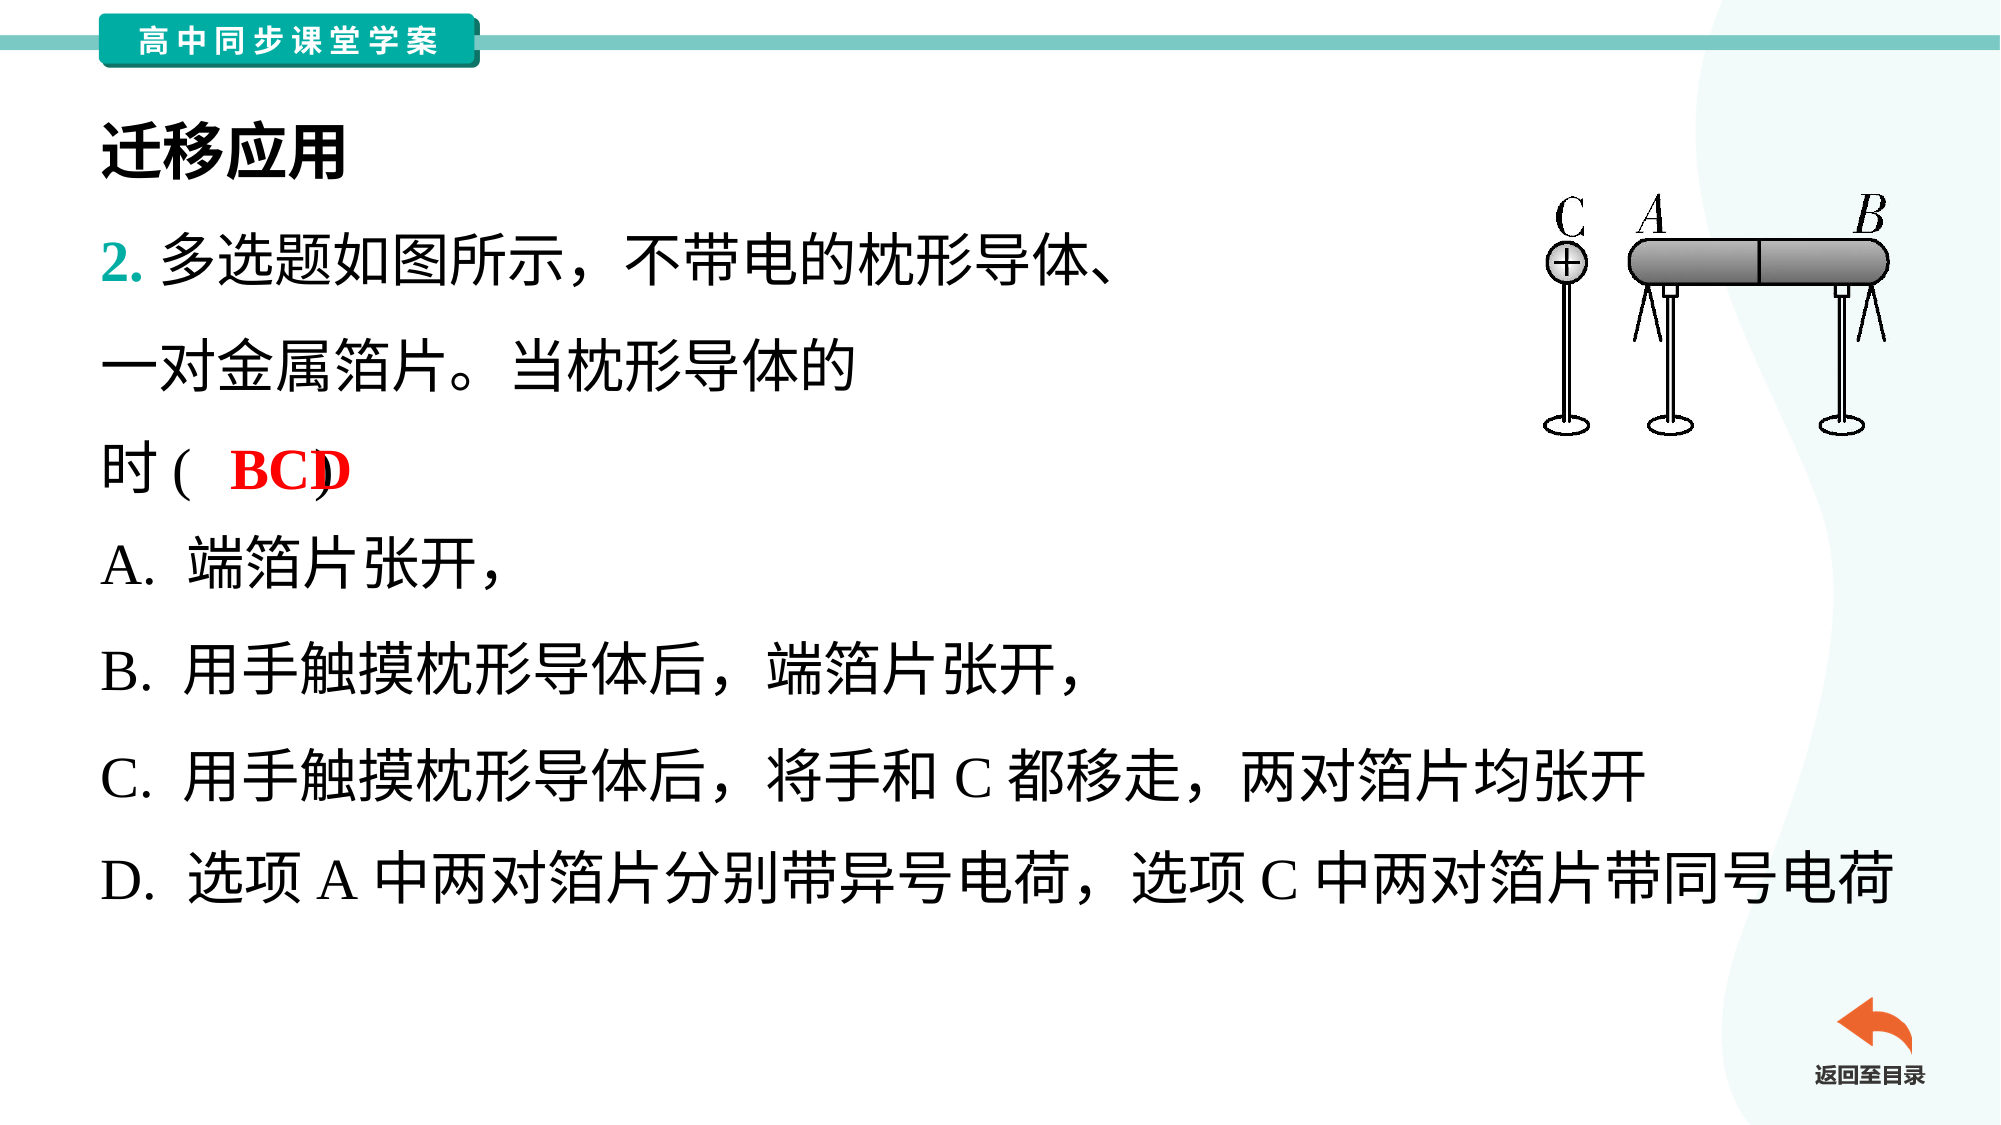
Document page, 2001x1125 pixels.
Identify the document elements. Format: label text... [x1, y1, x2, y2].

picture [0, 0, 2000, 1125]
text_box BCD [208, 397, 375, 491]
text_box 迁移应用 [100, 76, 1899, 248]
